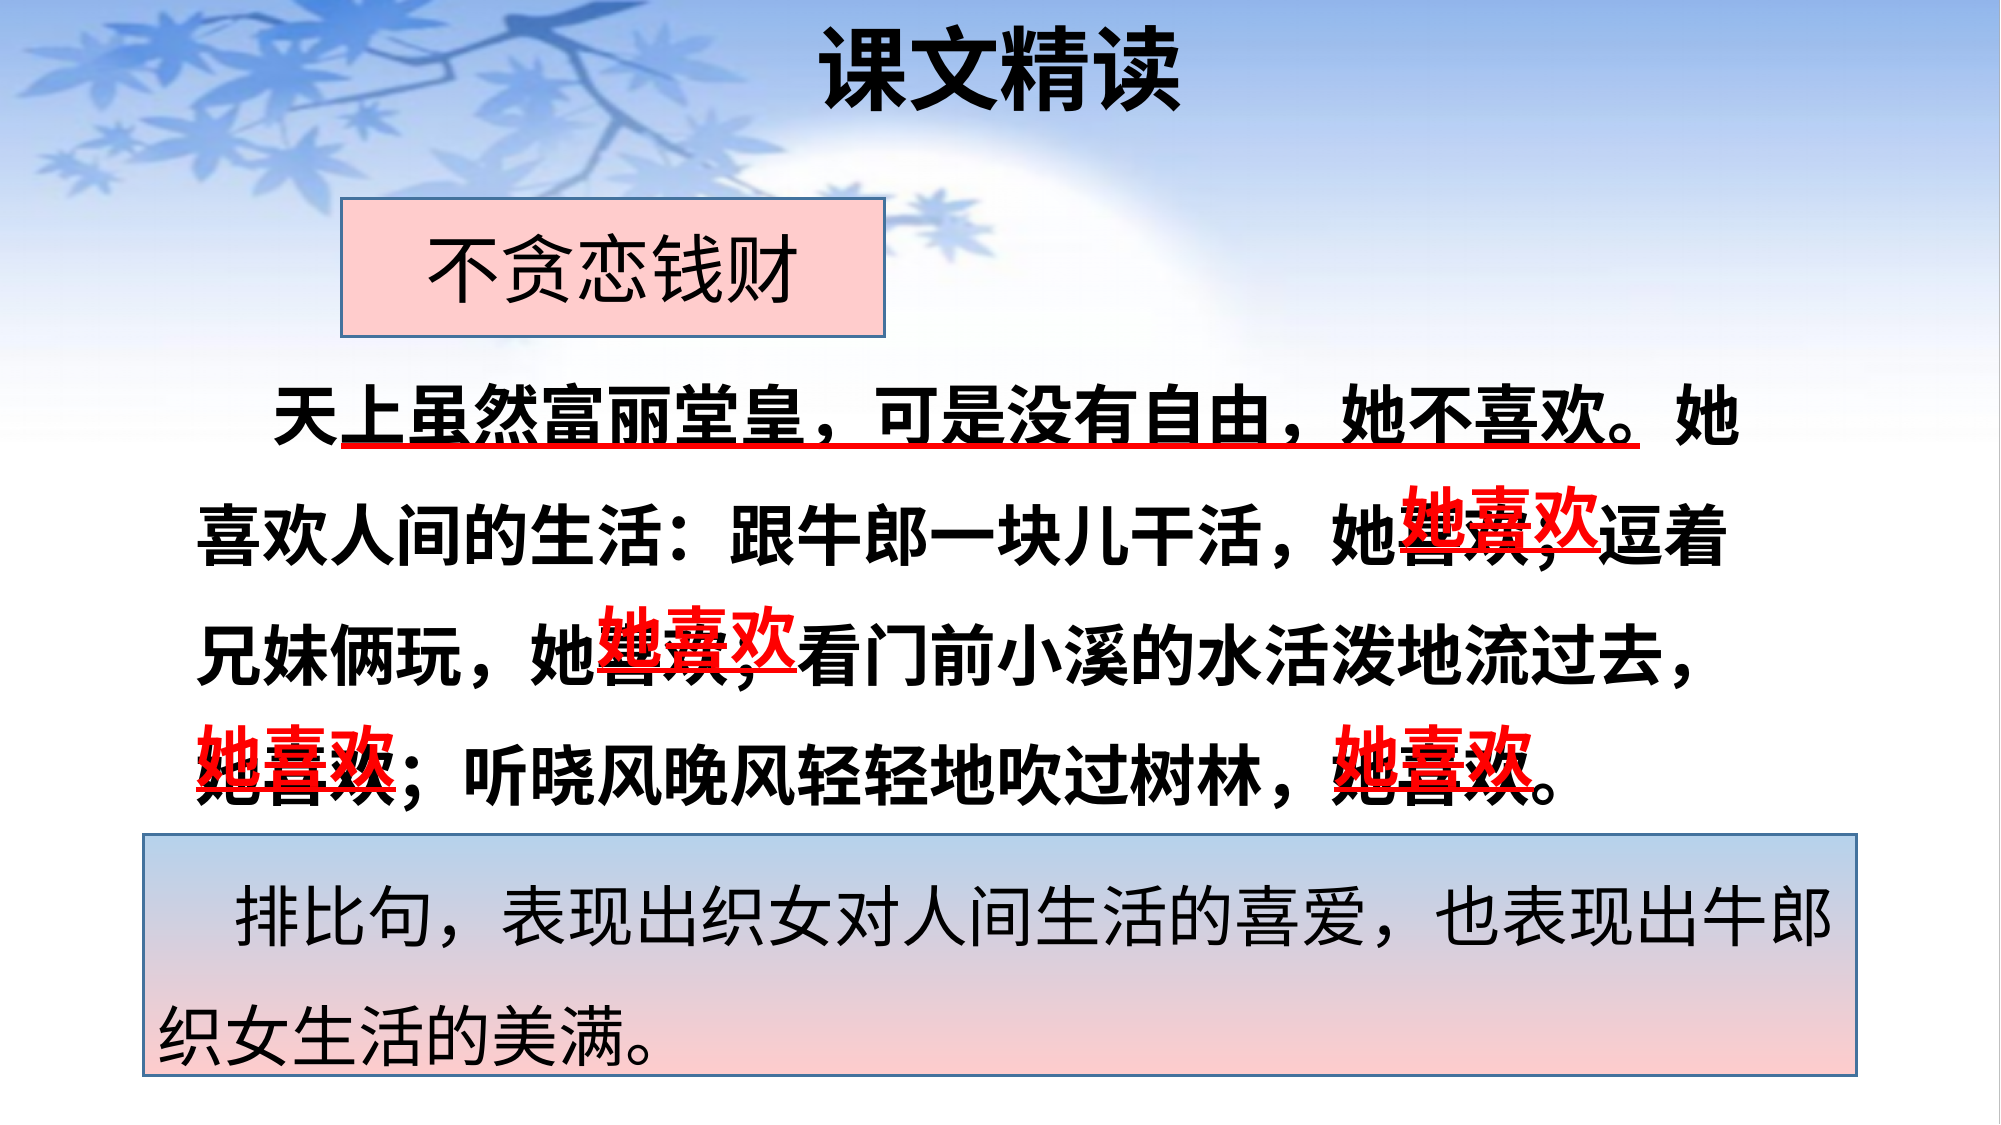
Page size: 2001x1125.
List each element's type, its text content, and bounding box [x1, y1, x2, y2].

text_box 她喜欢 [1318, 707, 1561, 803]
text_box 她喜欢 [181, 707, 423, 803]
text_box 天上虽然富丽堂皇，可是没有自由，她不喜欢。她喜欢人间的生活：跟牛郎一块儿干活，她喜欢；逗着兄妹俩玩，她喜欢；看门前小溪的水活泼地流过去，她喜欢；听晓风晚风轻轻地吹过树林，她喜欢。 [181, 326, 1786, 822]
text_box 不贪恋钱财 [340, 197, 885, 338]
text_box 她喜欢 [1385, 468, 1628, 564]
text_box 课文精读 [137, 0, 1863, 135]
text_box 排比句，表现出织女对人间生活的喜爱，也表现出牛郎织女生活的美满。 [142, 834, 1858, 1076]
picture [0, 0, 2001, 1125]
text_box 她喜欢 [582, 588, 824, 684]
